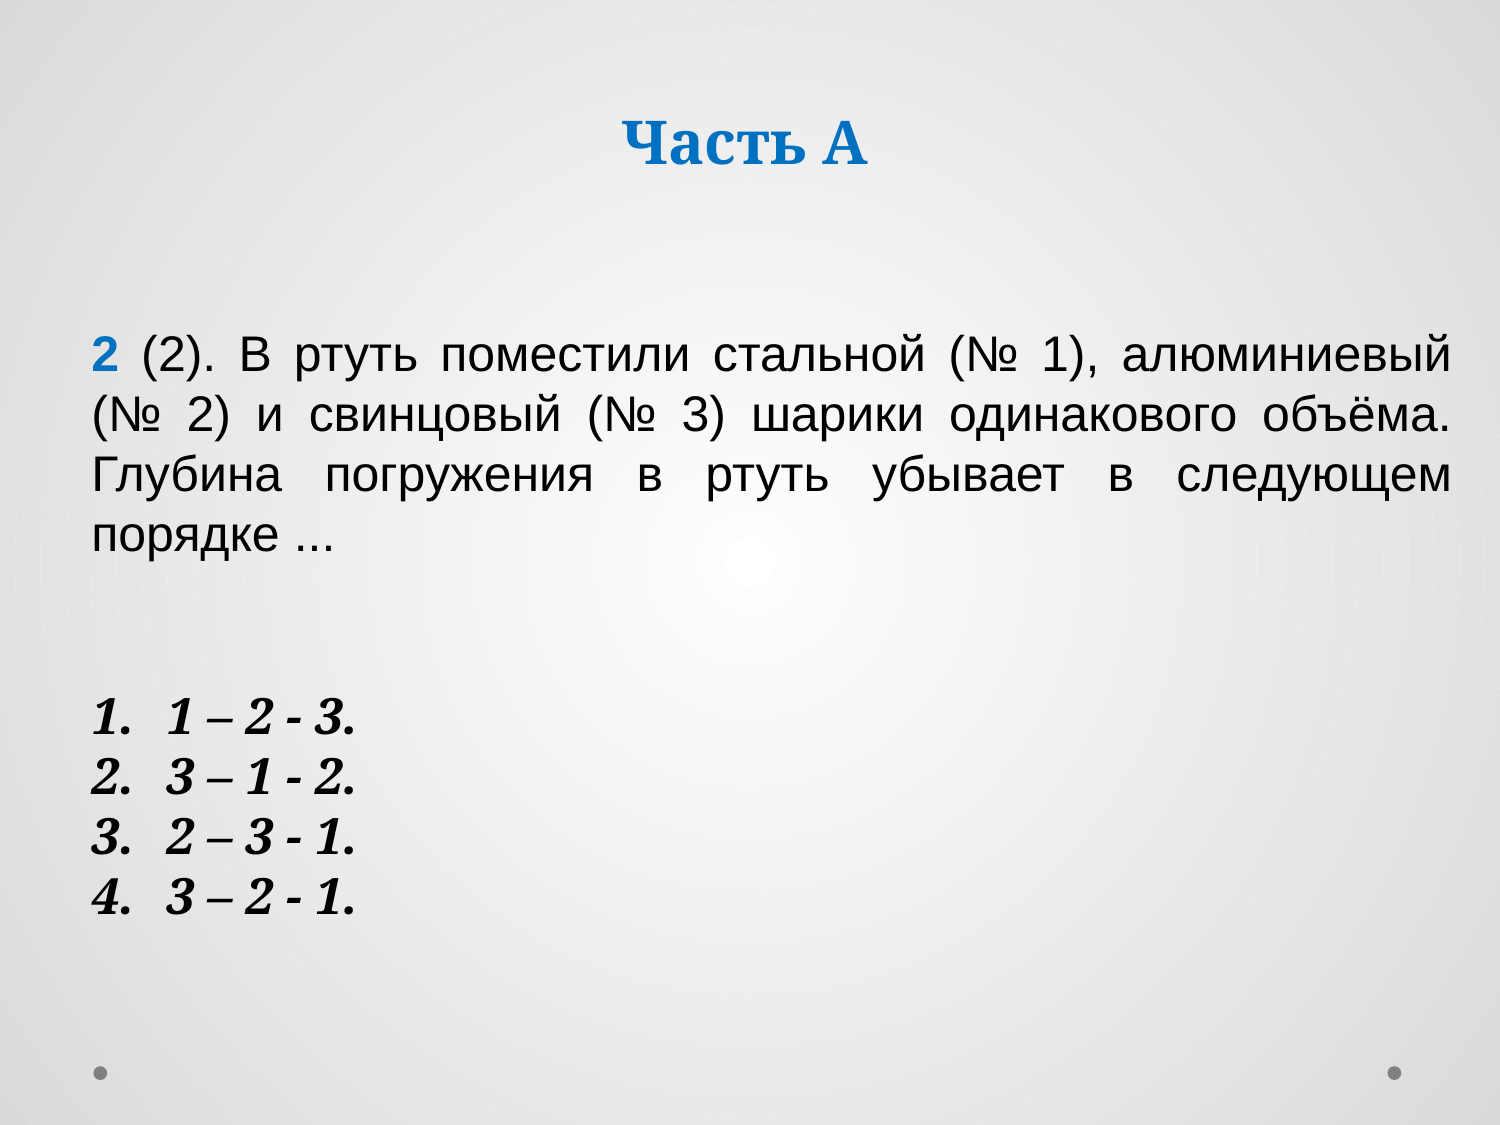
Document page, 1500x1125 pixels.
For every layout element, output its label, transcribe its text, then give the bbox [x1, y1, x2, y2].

title Часть А [64, 78, 1425, 185]
text_box 1 – 2 - 3. 3 – 1 - 2. 2 – 3 - 1. 3 – 2 - 1. [76, 656, 408, 932]
text_box 2 (2). В ртуть поместили стальной (№ 1), алюминиевый (№ 2) и свинцовый (№ 3) шарики одинакового объёма. Глубина погружения в ртуть убывает в следующем порядке ... [76, 314, 1471, 570]
